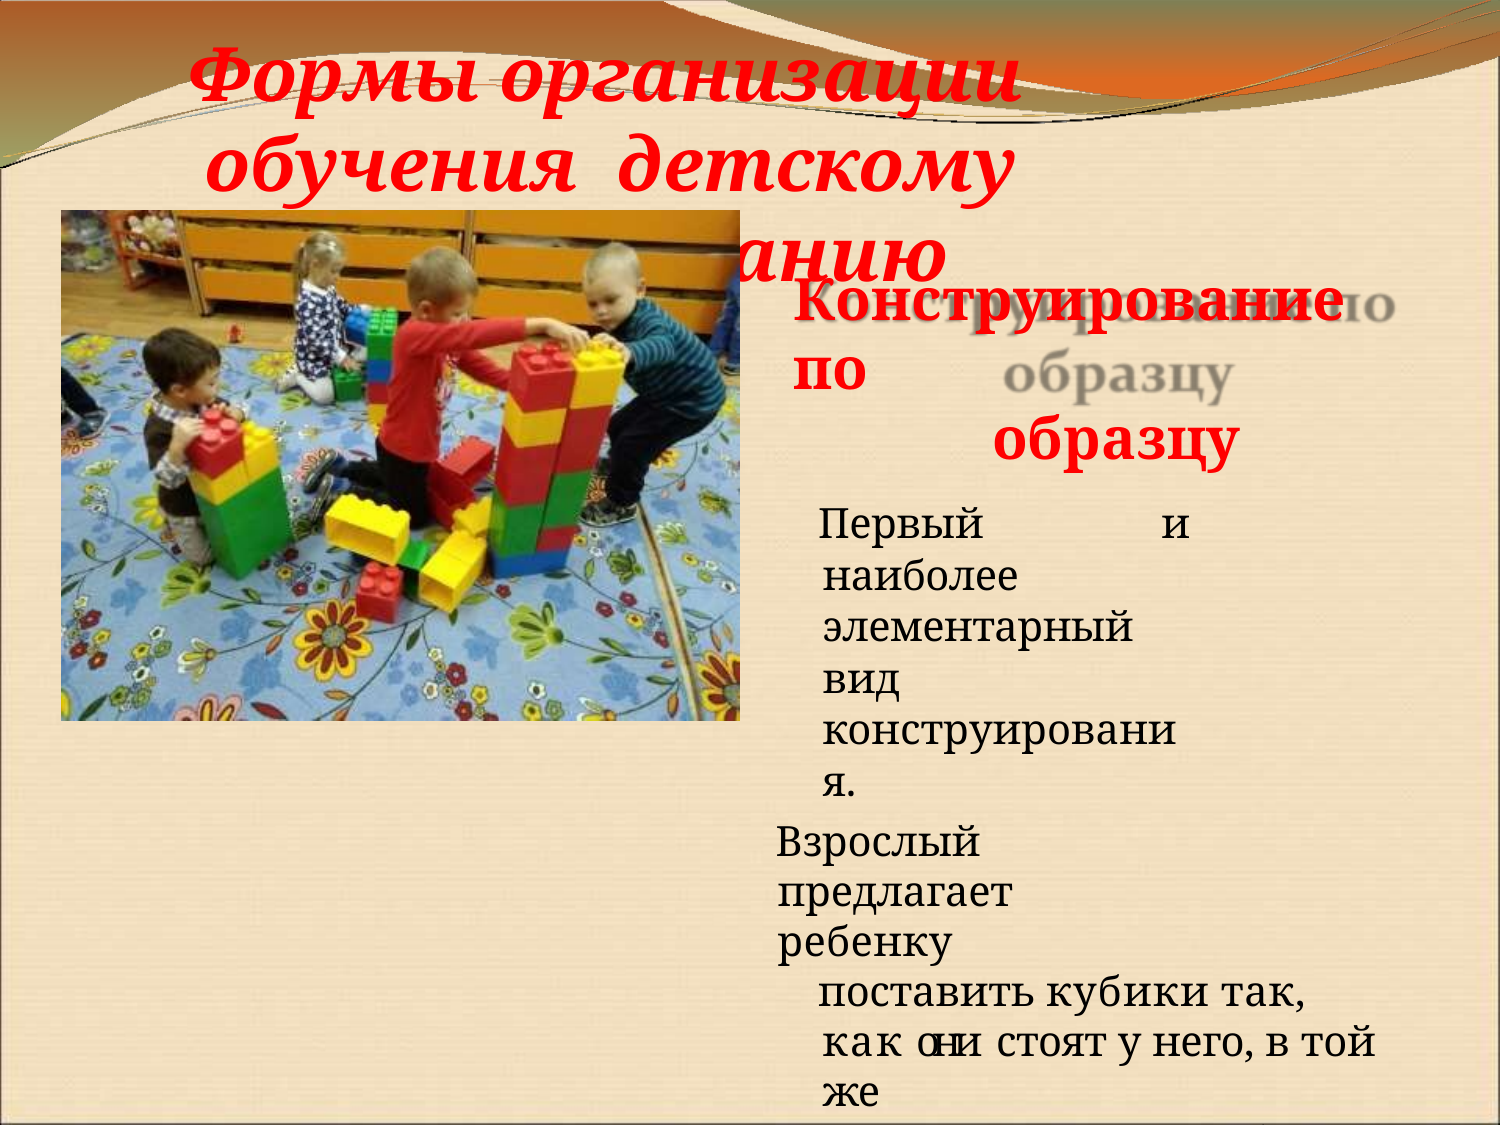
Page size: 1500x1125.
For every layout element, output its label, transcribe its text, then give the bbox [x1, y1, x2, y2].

text_box Конструирование по образцу Первый и наиболее элементарный вид конструирования. Взрослый предлагает ребенку поставить кубики так, как они стоят у него, в той же последовательности(цвет и форма). Такая деятельность требует от ребенка внимания, сосредоточенности и умения «действовать по образцу». [775, 454, 1399, 1125]
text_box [756, 245, 1448, 447]
title Формы организации обучения детскому конструированию [185, 23, 1305, 297]
picture [0, 0, 1500, 1125]
